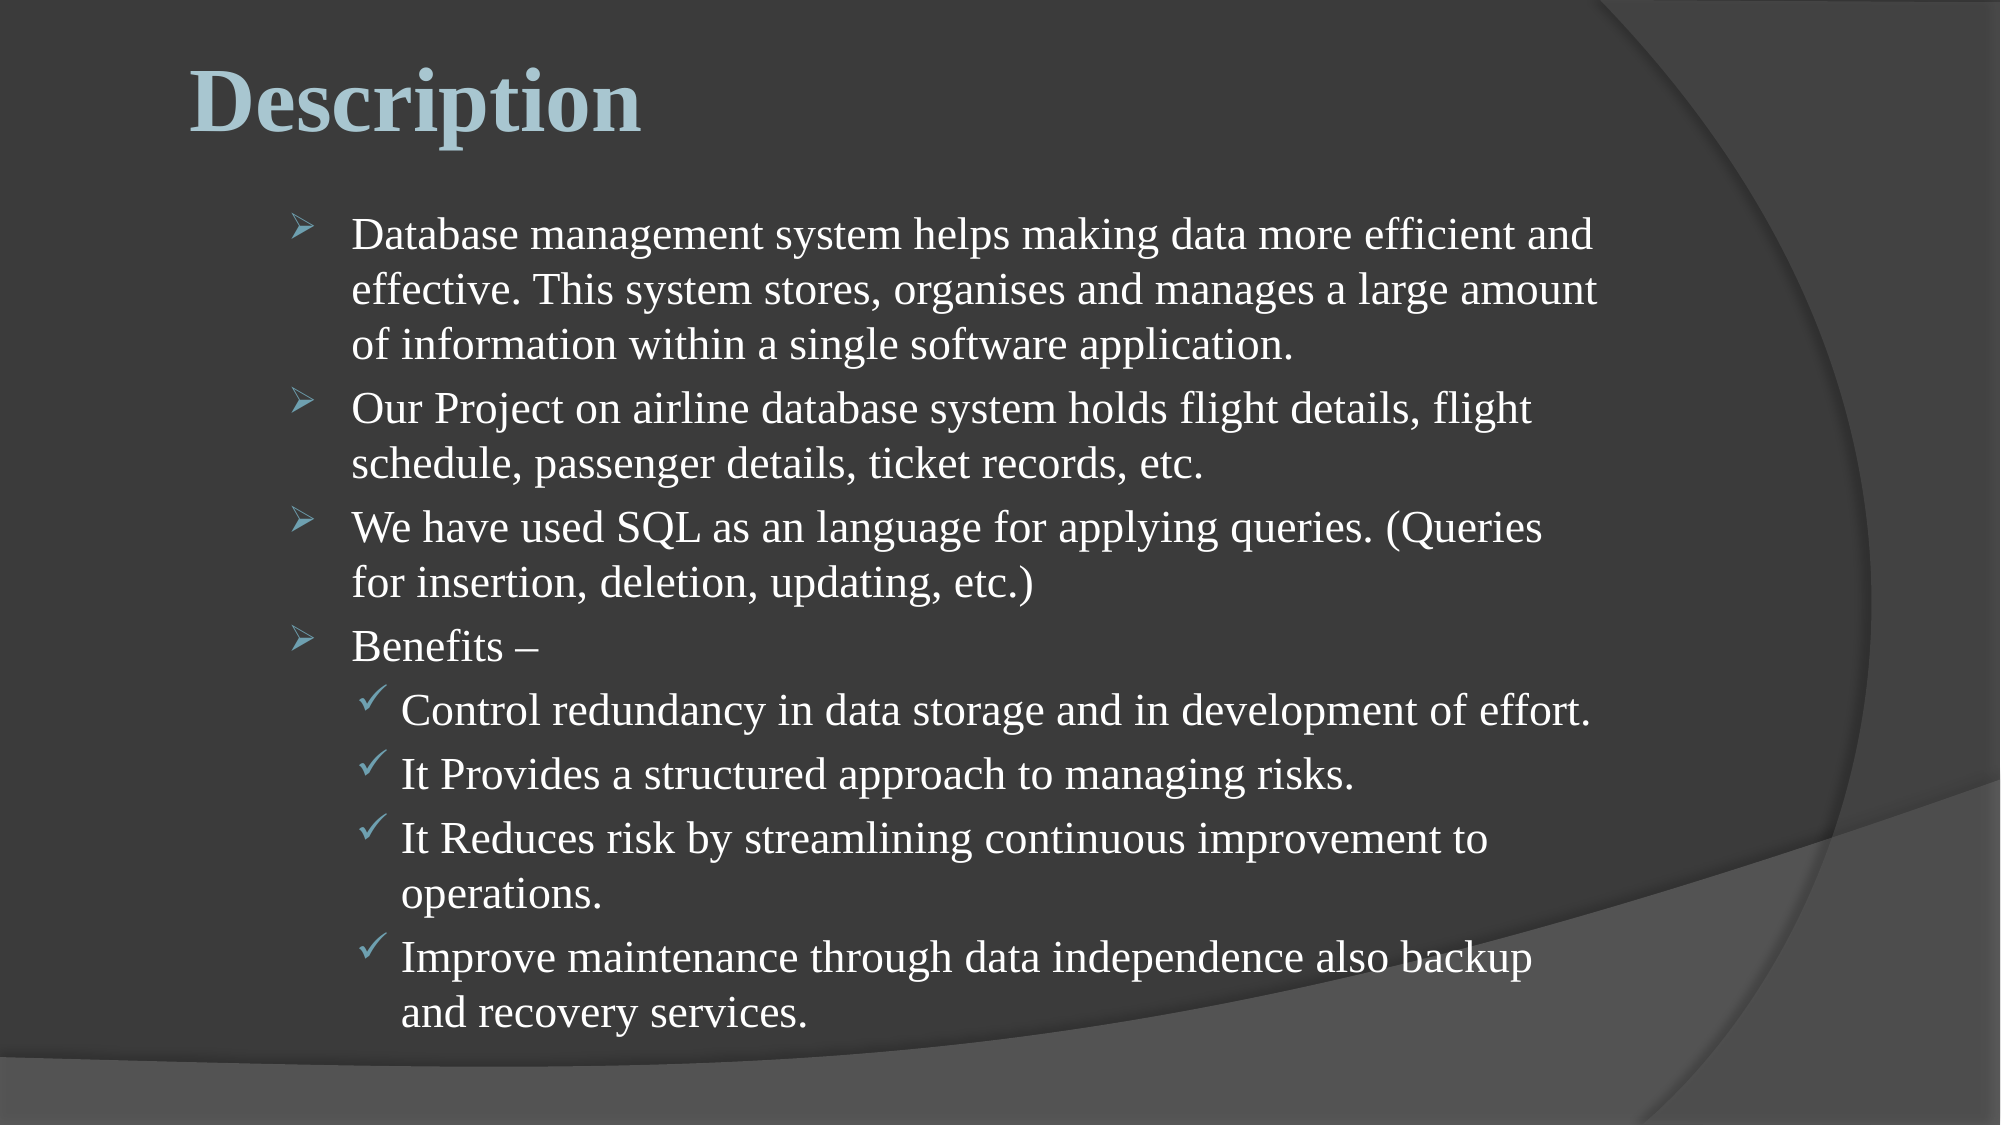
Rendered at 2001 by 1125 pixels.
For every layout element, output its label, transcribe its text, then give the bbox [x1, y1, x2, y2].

list Database management system helps making data more efficient and effective. This system stores, organises and manages a large amount of information within a single software application. Our Project on airline database system holds flight details, flight schedule, passenger details, ticket records, etc. We have used SQL as an language for applying queries. (Queries for insertion, deletion, updating, etc.) Benefits – Control redundancy in data storage and in development of effort. It Provides a structured approach to managing risks. It Reduces risk by streamlining continuous improvement to operations. Improve maintenance through data independence also backup and recovery services. [267, 196, 1618, 1094]
title Description [114, 30, 719, 159]
